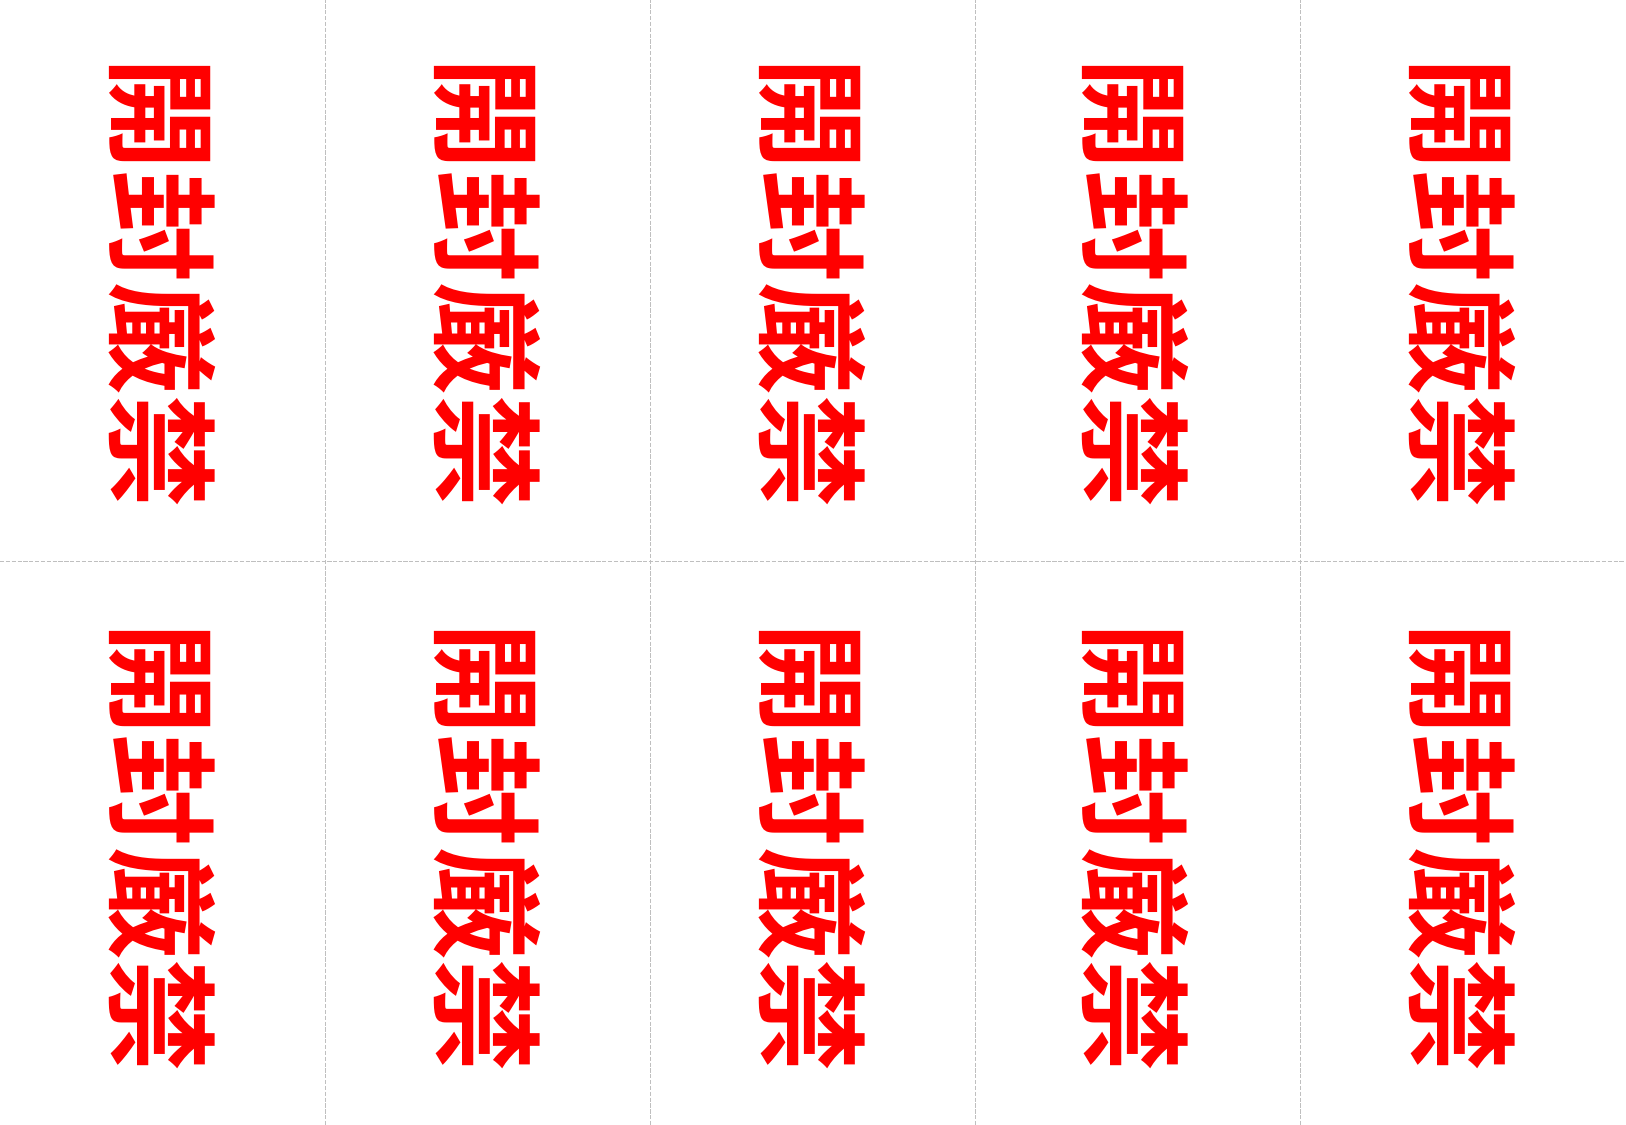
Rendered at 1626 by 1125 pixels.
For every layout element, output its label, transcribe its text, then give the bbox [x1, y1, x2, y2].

text_box 開封厳禁 [95, 619, 232, 1075]
text_box 開封厳禁 [745, 55, 882, 510]
text_box 開封厳禁 [1069, 55, 1206, 510]
text_box 開封厳禁 [420, 55, 557, 510]
text_box 開封厳禁 [1395, 619, 1532, 1075]
text_box 開封厳禁 [1395, 55, 1532, 510]
text_box 開封厳禁 [745, 619, 882, 1075]
text_box 開封厳禁 [95, 55, 232, 510]
text_box 開封厳禁 [420, 619, 557, 1075]
text_box 開封厳禁 [1069, 619, 1206, 1075]
